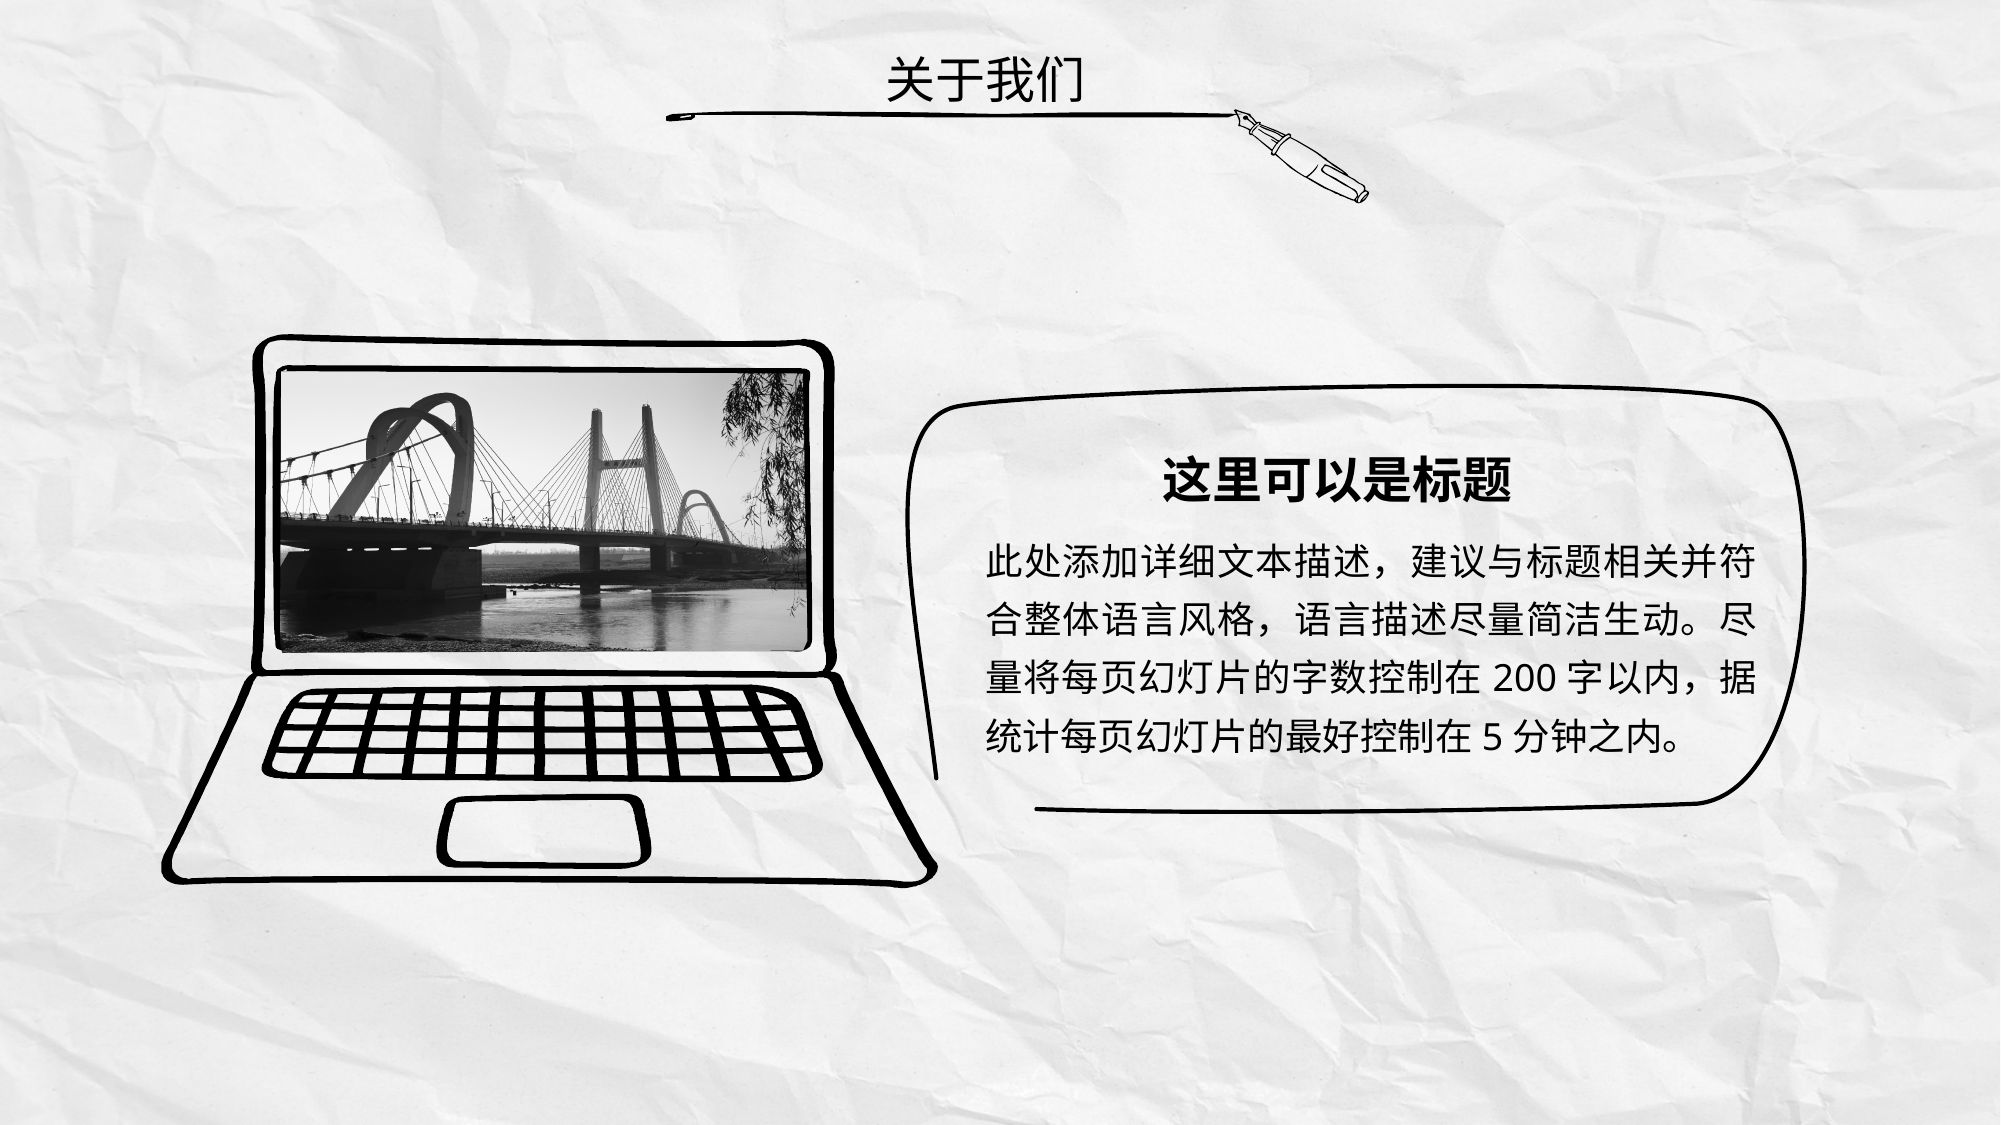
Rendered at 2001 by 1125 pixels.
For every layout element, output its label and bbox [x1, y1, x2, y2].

text_box [666, 40, 1334, 230]
text_box [939, 384, 1806, 813]
text_box [161, 334, 939, 889]
text_box [1758, 741, 1773, 766]
picture [0, 0, 2001, 1125]
